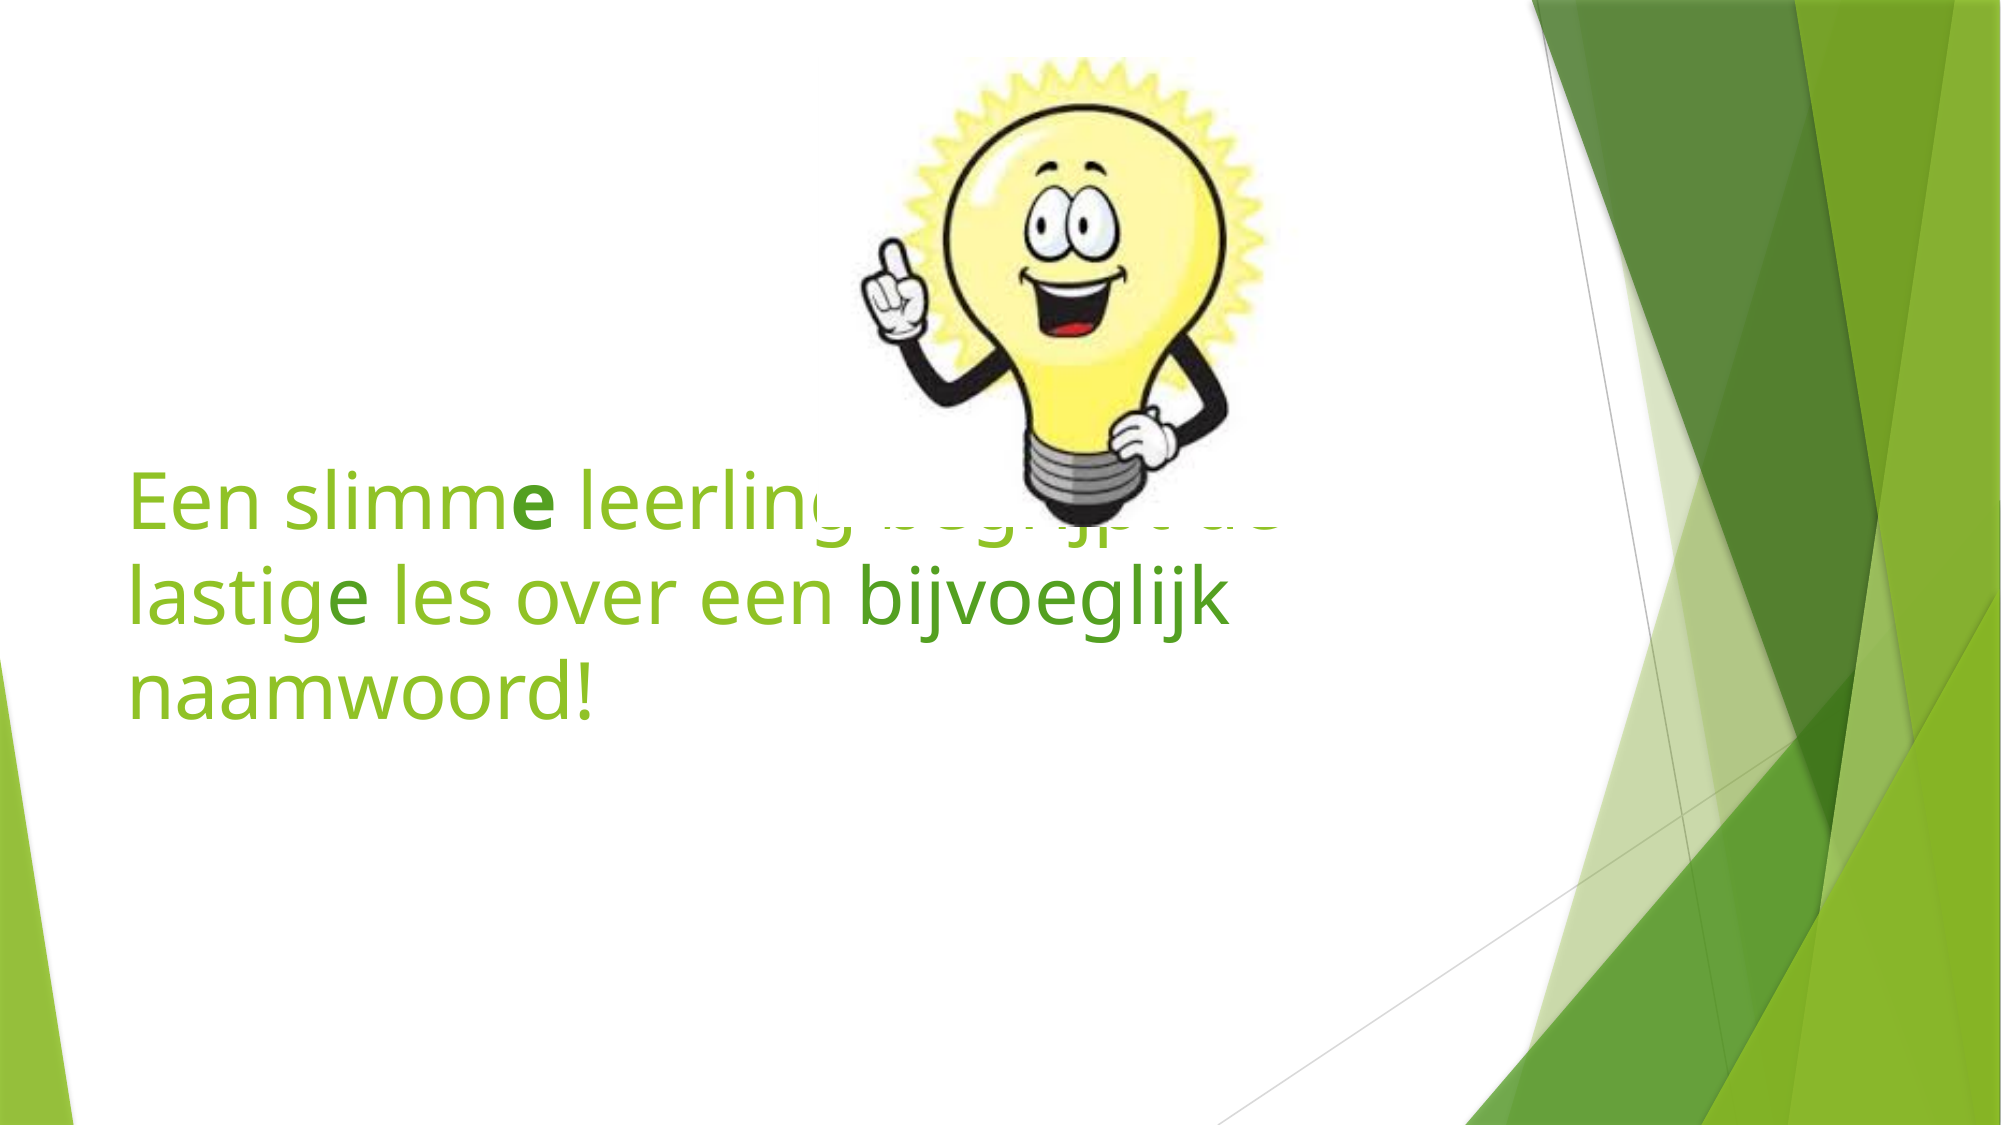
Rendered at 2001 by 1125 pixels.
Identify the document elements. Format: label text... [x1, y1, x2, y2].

picture [816, 56, 1312, 528]
title Een slimme leerling begrijpt de lastige les over een bijvoeglijk naamwoord! [111, 443, 1522, 743]
